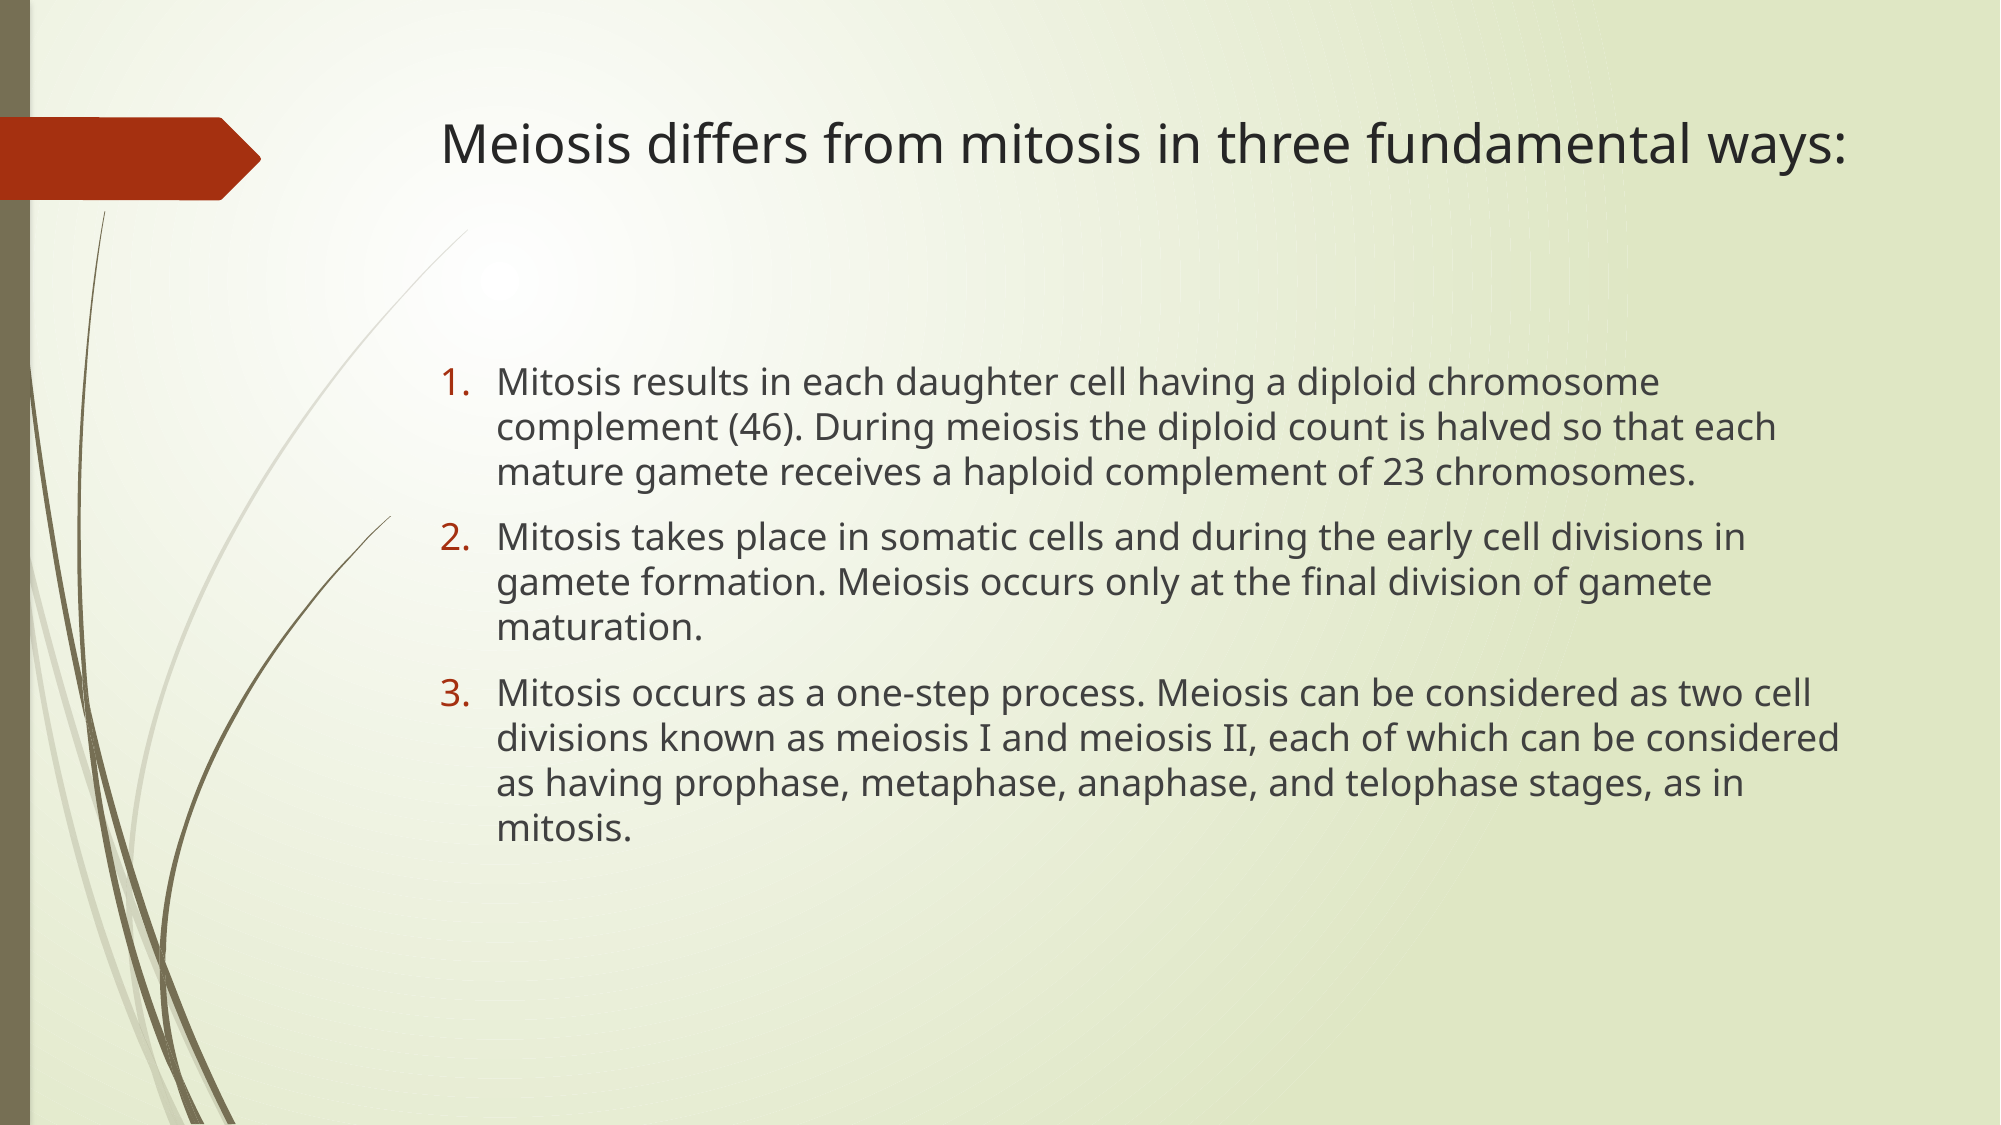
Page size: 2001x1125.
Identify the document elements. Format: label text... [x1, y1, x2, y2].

list Mitosis results in each daughter cell having a diploid chromosome complement (46). During meiosis the diploid count is halved so that each mature gamete receives a haploid complement of 23 chromosomes. Mitosis takes place in somatic cells and during the early cell divisions in gamete formation. Meiosis occurs only at the final division of gamete maturation. Mitosis occurs as a one-step process. Meiosis can be considered as two cell divisions known as meiosis I and meiosis II, each of which can be considered as having prophase, metaphase, anaphase, and telophase stages, as in mitosis. [424, 350, 1888, 970]
title Meiosis differs from mitosis in three fundamental ways: [425, 102, 1888, 313]
